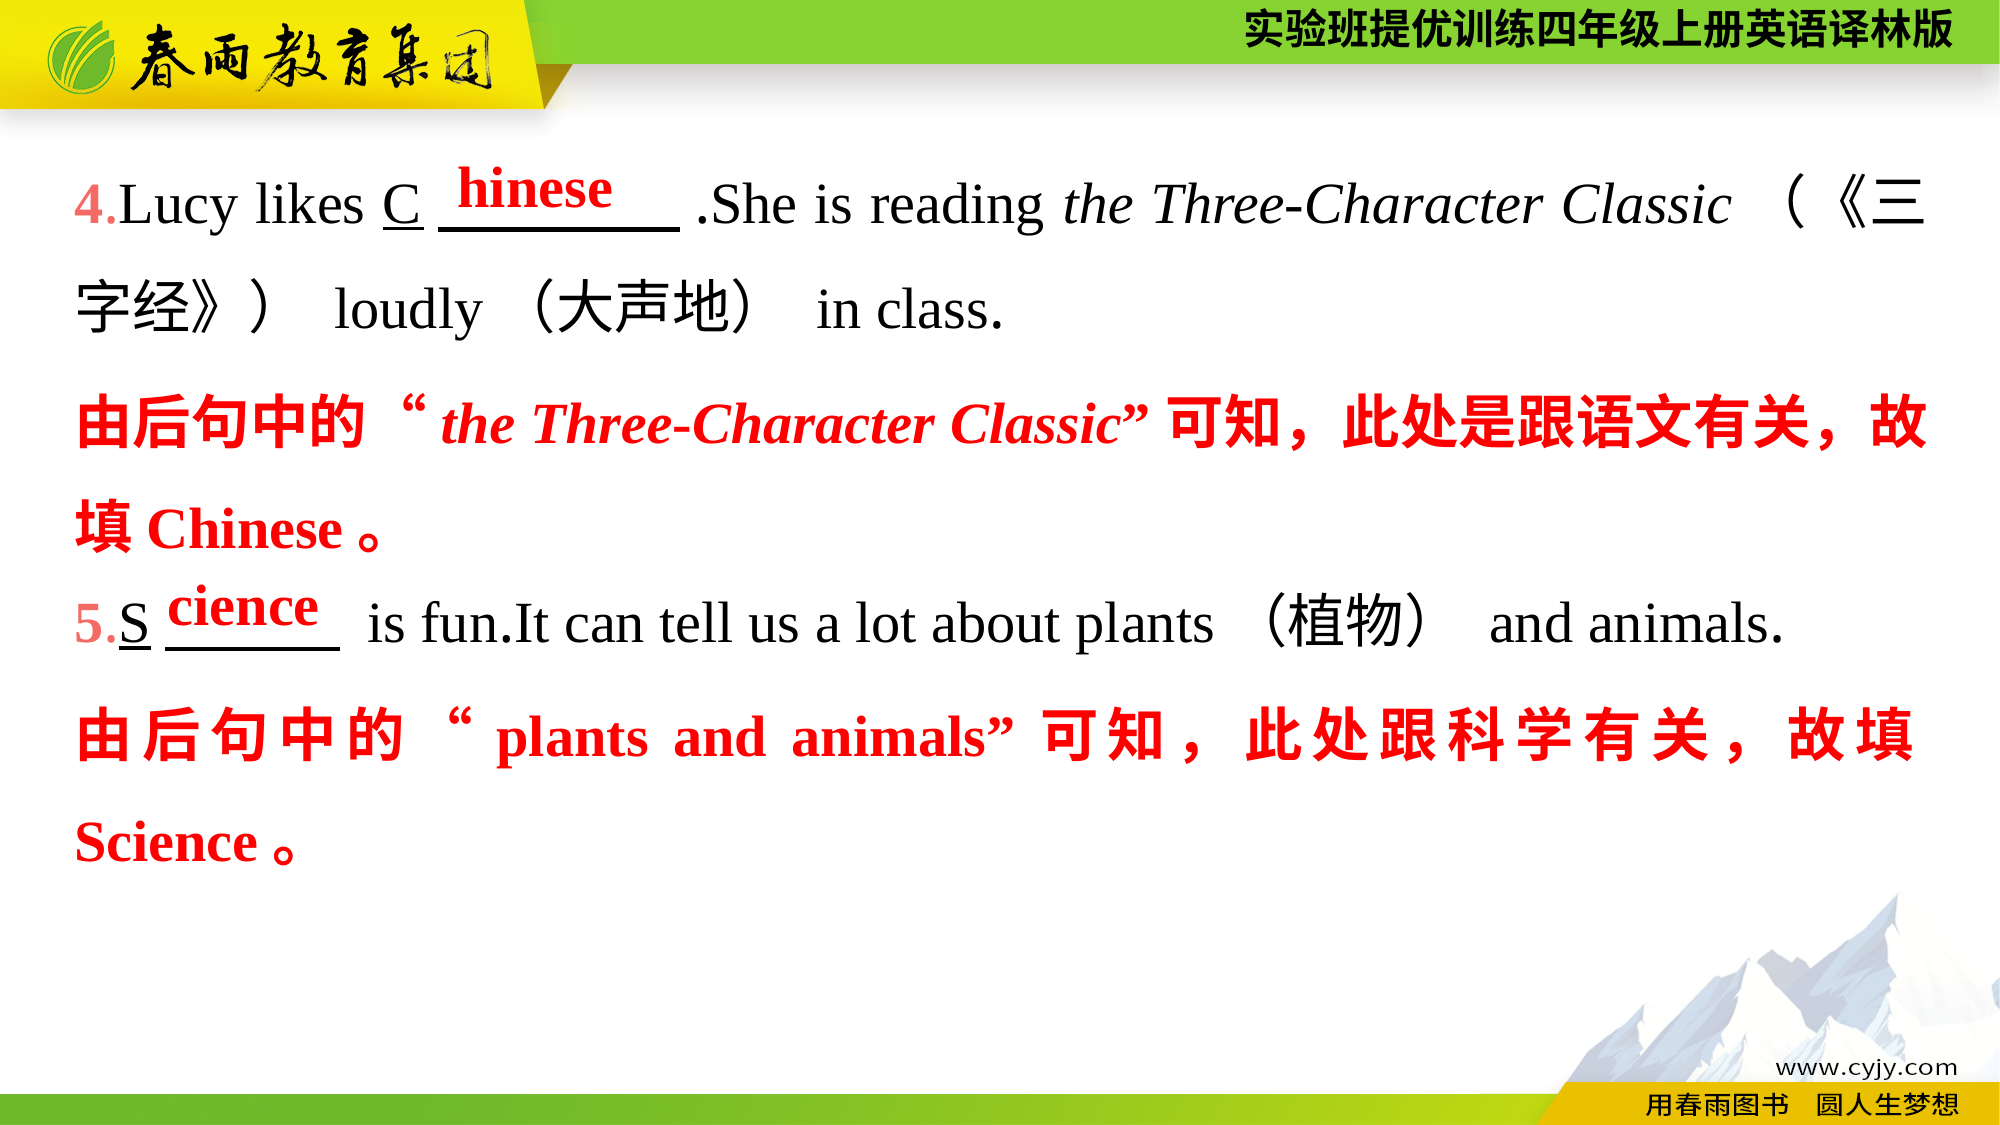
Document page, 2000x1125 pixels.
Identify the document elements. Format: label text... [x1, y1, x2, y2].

list 4.Lucy likes C .She is reading the Three-Character Classic（《三字经》） loudly（大声地） in class. 5.S is fun.It can tell us a lot about plants（植物） and animals. [59, 568, 1944, 655]
list 4.Lucy likes C .She is reading the Three-Character Classic（《三字经》） loudly（大声地） in class. 5.S is fun.It can tell us a lot about plants（植物） and animals. [59, 122, 1944, 342]
text_box hinese [442, 141, 628, 227]
text_box cience [153, 559, 335, 645]
text_box 由后句中的“plants and animals”可知，此处跟科学有关，故填Science。 [59, 655, 1944, 881]
picture [0, 0, 2000, 1125]
text_box 由后句中的“the Three-Character Classic”可知，此处是跟语文有关，故填Chinese。 [59, 342, 1944, 568]
